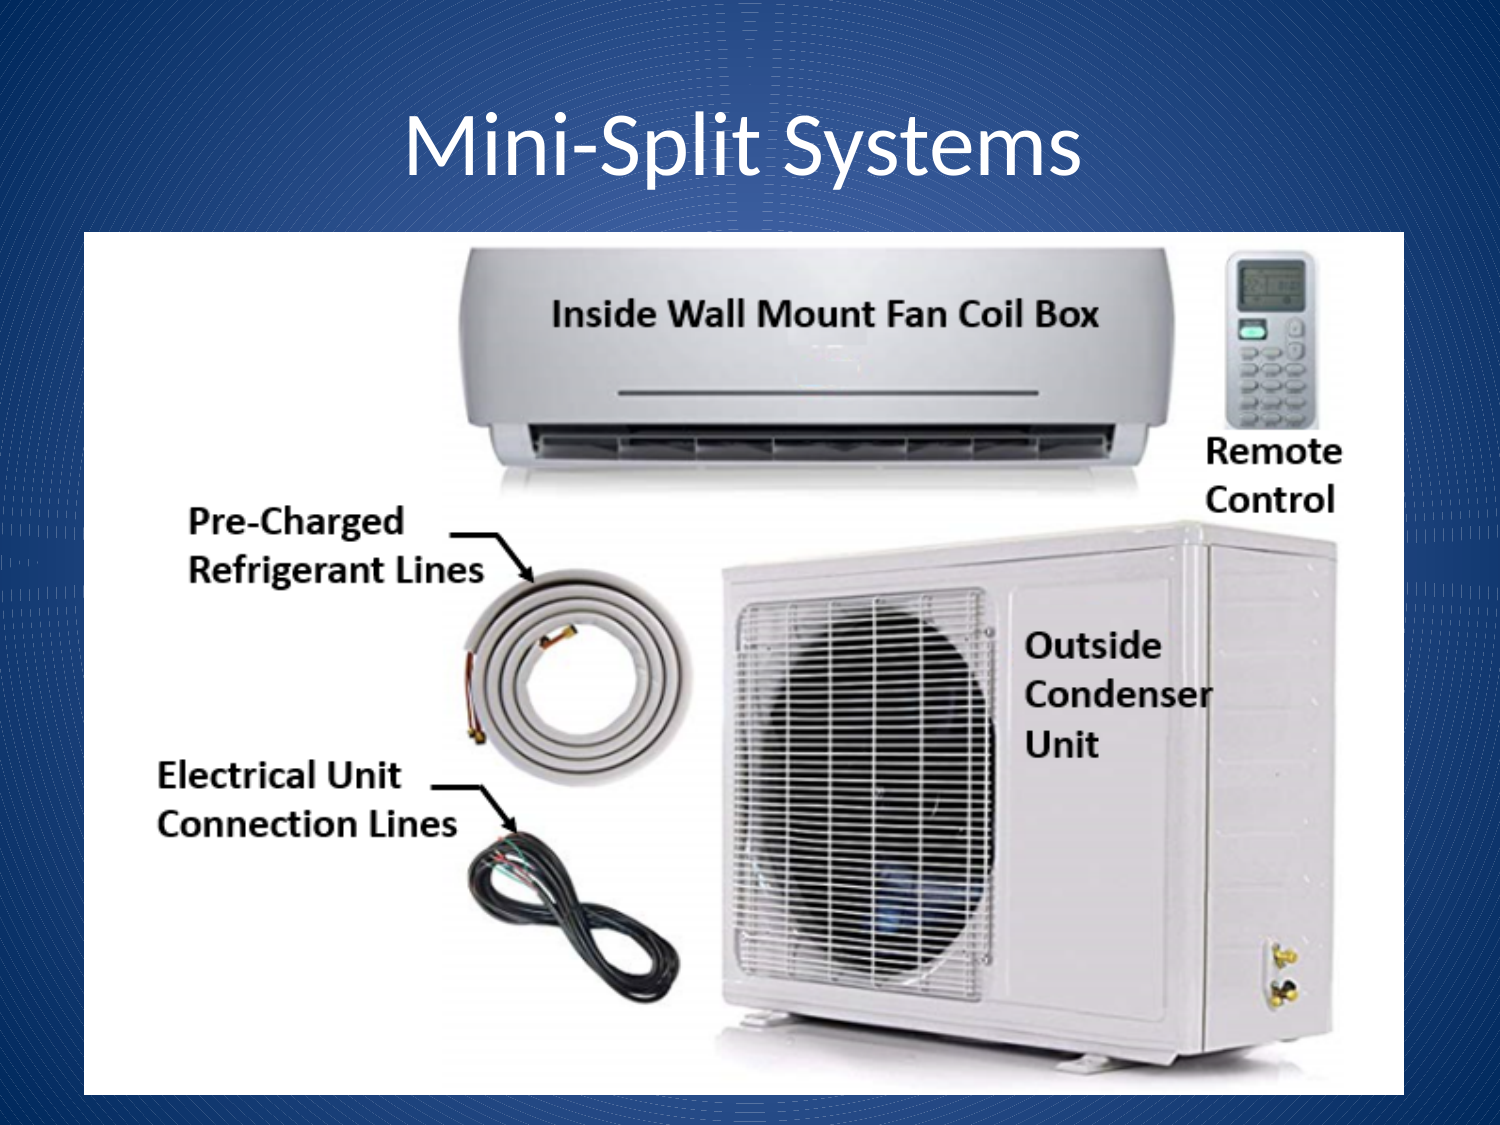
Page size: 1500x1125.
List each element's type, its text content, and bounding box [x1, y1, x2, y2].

picture [84, 232, 1404, 1096]
title Mini-Split Systems [12, 45, 1475, 233]
